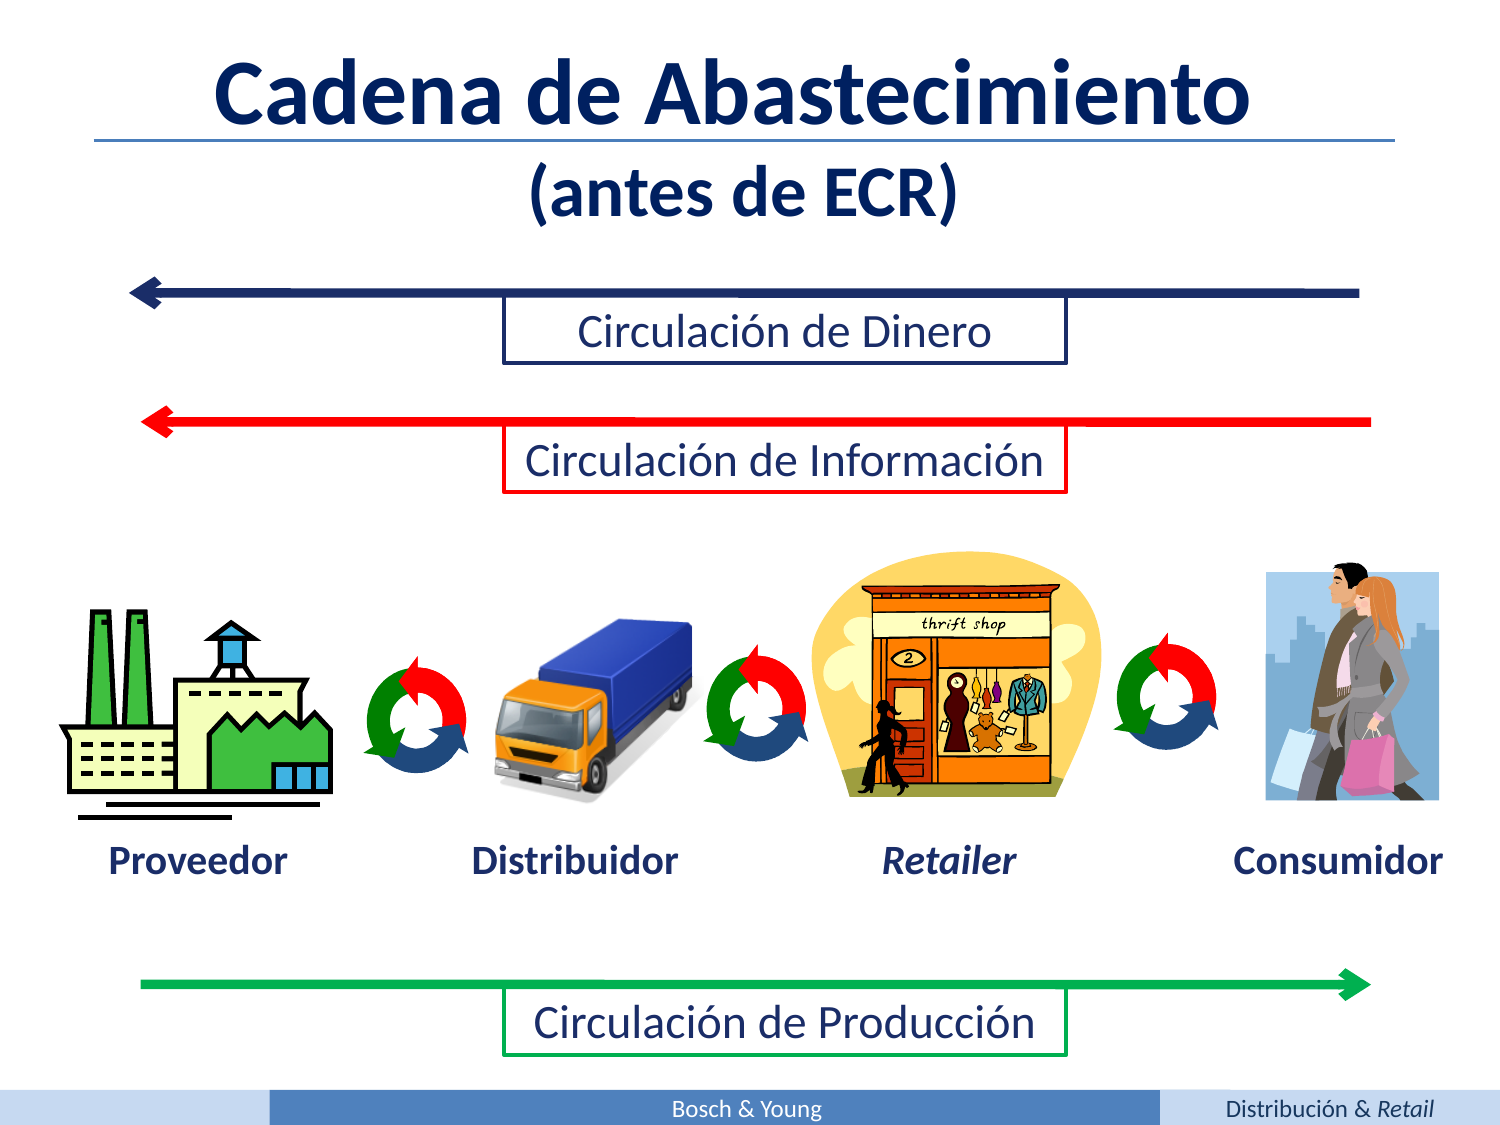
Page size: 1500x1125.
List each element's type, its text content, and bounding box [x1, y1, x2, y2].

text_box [140, 421, 1372, 493]
text_box [0, 1088, 272, 1125]
text_box Bosch & Young [272, 1088, 1158, 1125]
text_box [58, 550, 1477, 891]
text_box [140, 984, 1372, 1055]
text_box Cadena de Abastecimiento (antes de ECR) [23, 23, 1465, 239]
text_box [128, 292, 1360, 364]
text_box Distribución & Retail [1158, 1088, 1500, 1125]
